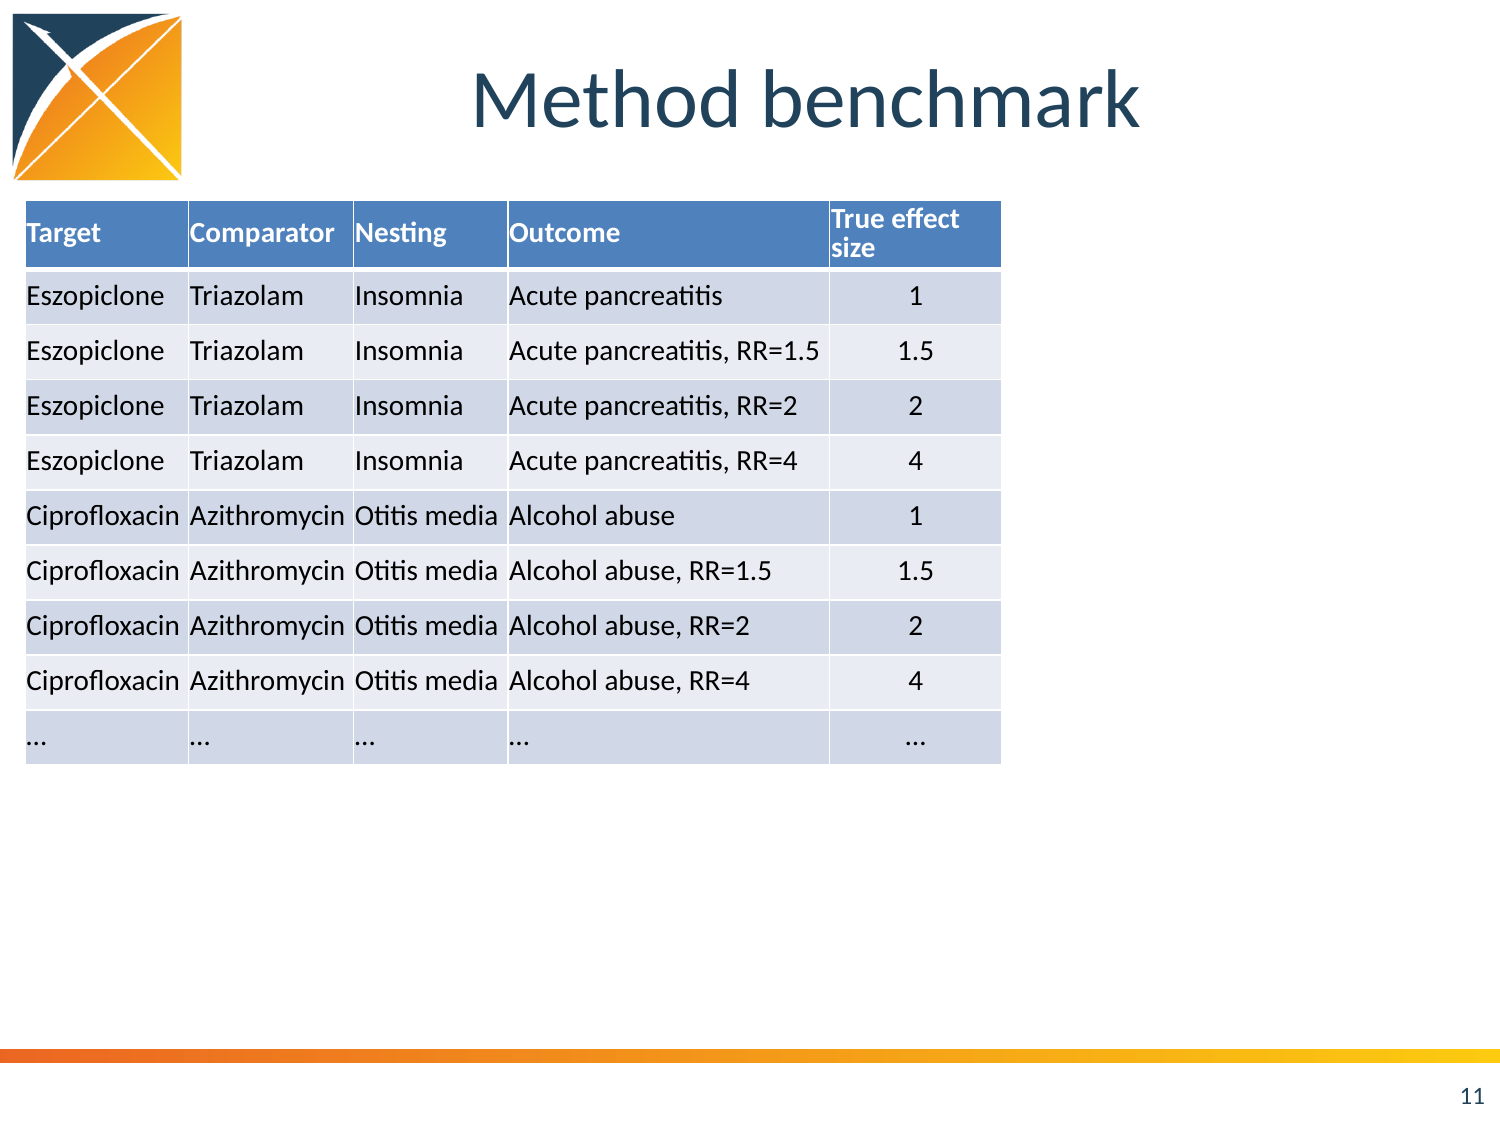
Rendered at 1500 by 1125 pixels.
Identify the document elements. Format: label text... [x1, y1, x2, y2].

table_header True effect size [830, 201, 1001, 267]
table_cell 1.5 [830, 325, 1001, 379]
table_cell 2 [830, 380, 1001, 434]
table_cell Triazolam [189, 380, 353, 434]
table_cell Ciprofloxacin [26, 601, 188, 654]
table_cell Eszopiclone [26, 436, 188, 489]
table_cell Acute pancreatitis, RR=1.5 [509, 325, 829, 379]
table_cell Azithromycin [189, 546, 353, 599]
table_cell 4 [830, 436, 1001, 489]
table_header Nesting [354, 201, 507, 267]
table_cell Triazolam [189, 325, 353, 379]
table_cell Otitis media [354, 601, 507, 654]
table_cell Triazolam [189, 436, 353, 489]
table_cell 1 [830, 272, 1001, 324]
table_header Comparator [189, 201, 353, 267]
table_cell 1.5 [830, 546, 1001, 599]
table_cell Ciprofloxacin [26, 656, 188, 709]
table_cell Insomnia [354, 380, 507, 434]
table_cell Insomnia [354, 325, 507, 379]
table_cell Azithromycin [189, 491, 353, 544]
table_cell Ciprofloxacin [26, 546, 188, 599]
table_cell … [509, 711, 829, 764]
table_cell Alcohol abuse, RR=4 [509, 656, 829, 709]
table_cell Eszopiclone [26, 380, 188, 434]
table_cell Alcohol abuse, RR=1.5 [509, 546, 829, 599]
table_cell Insomnia [354, 436, 507, 489]
table_cell Acute pancreatitis, RR=2 [509, 380, 829, 434]
table_cell Eszopiclone [26, 325, 188, 379]
table_cell … [830, 711, 1001, 764]
table_cell … [26, 711, 188, 764]
table_cell Otitis media [354, 656, 507, 709]
table_cell Otitis media [354, 546, 507, 599]
title Method benchmark [187, 24, 1425, 163]
table_cell Acute pancreatitis, RR=4 [509, 436, 829, 489]
table_cell 1 [830, 491, 1001, 544]
table_cell Acute pancreatitis [509, 272, 829, 324]
table_cell Insomnia [354, 272, 507, 324]
table_cell Azithromycin [189, 601, 353, 654]
table_cell … [189, 711, 353, 764]
table_cell Otitis media [354, 491, 507, 544]
table_cell Eszopiclone [26, 272, 188, 324]
picture [0, 0, 206, 200]
table_cell Alcohol abuse [509, 491, 829, 544]
table_cell Ciprofloxacin [26, 491, 188, 544]
table_header Outcome [509, 201, 829, 267]
table_cell 4 [830, 656, 1001, 709]
table_cell … [354, 711, 507, 764]
table_cell Alcohol abuse, RR=2 [509, 601, 829, 654]
table_cell 2 [830, 601, 1001, 654]
table_cell Azithromycin [189, 656, 353, 709]
table_header Target [26, 201, 188, 267]
slide_number 11 [1149, 1065, 1500, 1125]
table_cell Triazolam [189, 272, 353, 324]
